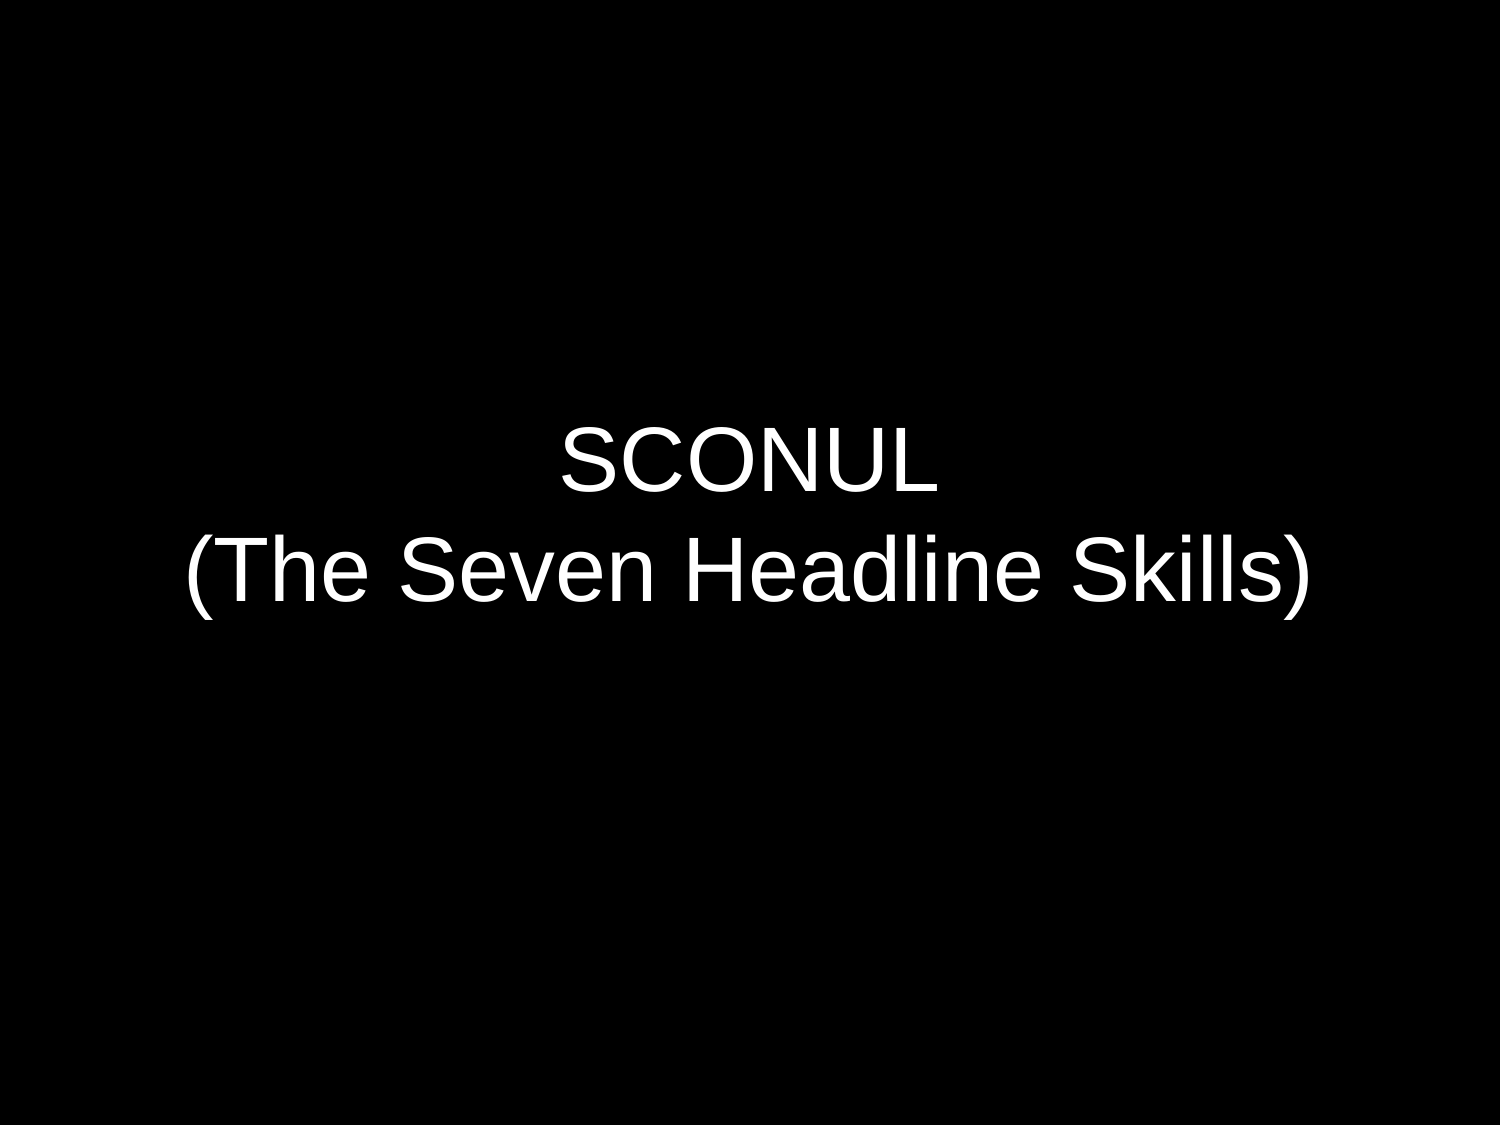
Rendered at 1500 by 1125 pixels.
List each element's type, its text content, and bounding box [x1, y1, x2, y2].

title SCONUL (The Seven Headline Skills) [74, 44, 1426, 976]
